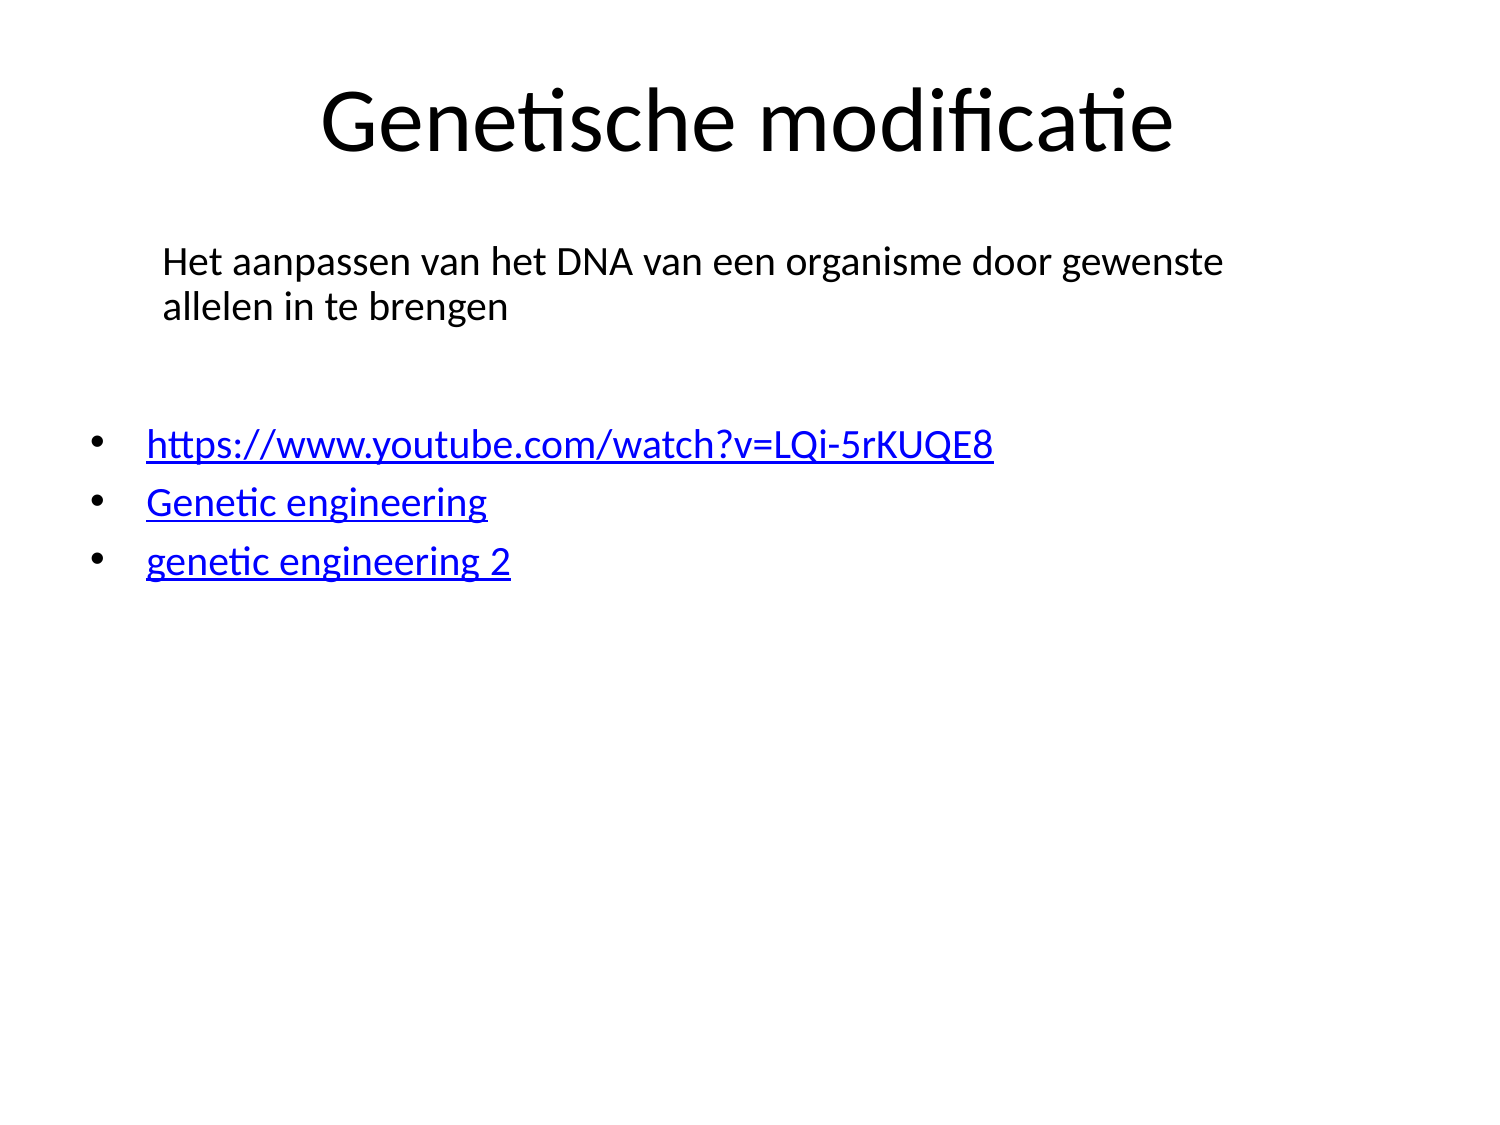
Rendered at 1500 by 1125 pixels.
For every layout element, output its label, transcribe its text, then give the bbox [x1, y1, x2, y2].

title Genetische modificatie [73, 20, 1424, 209]
text_box Het aanpassen van het DNA van een organisme door gewenste allelen in te brengen [147, 231, 1353, 337]
list https://www.youtube.com/watch?v=LQi-5rKUQE8 Genetic engineering genetic engineering 2 [75, 408, 1425, 941]
